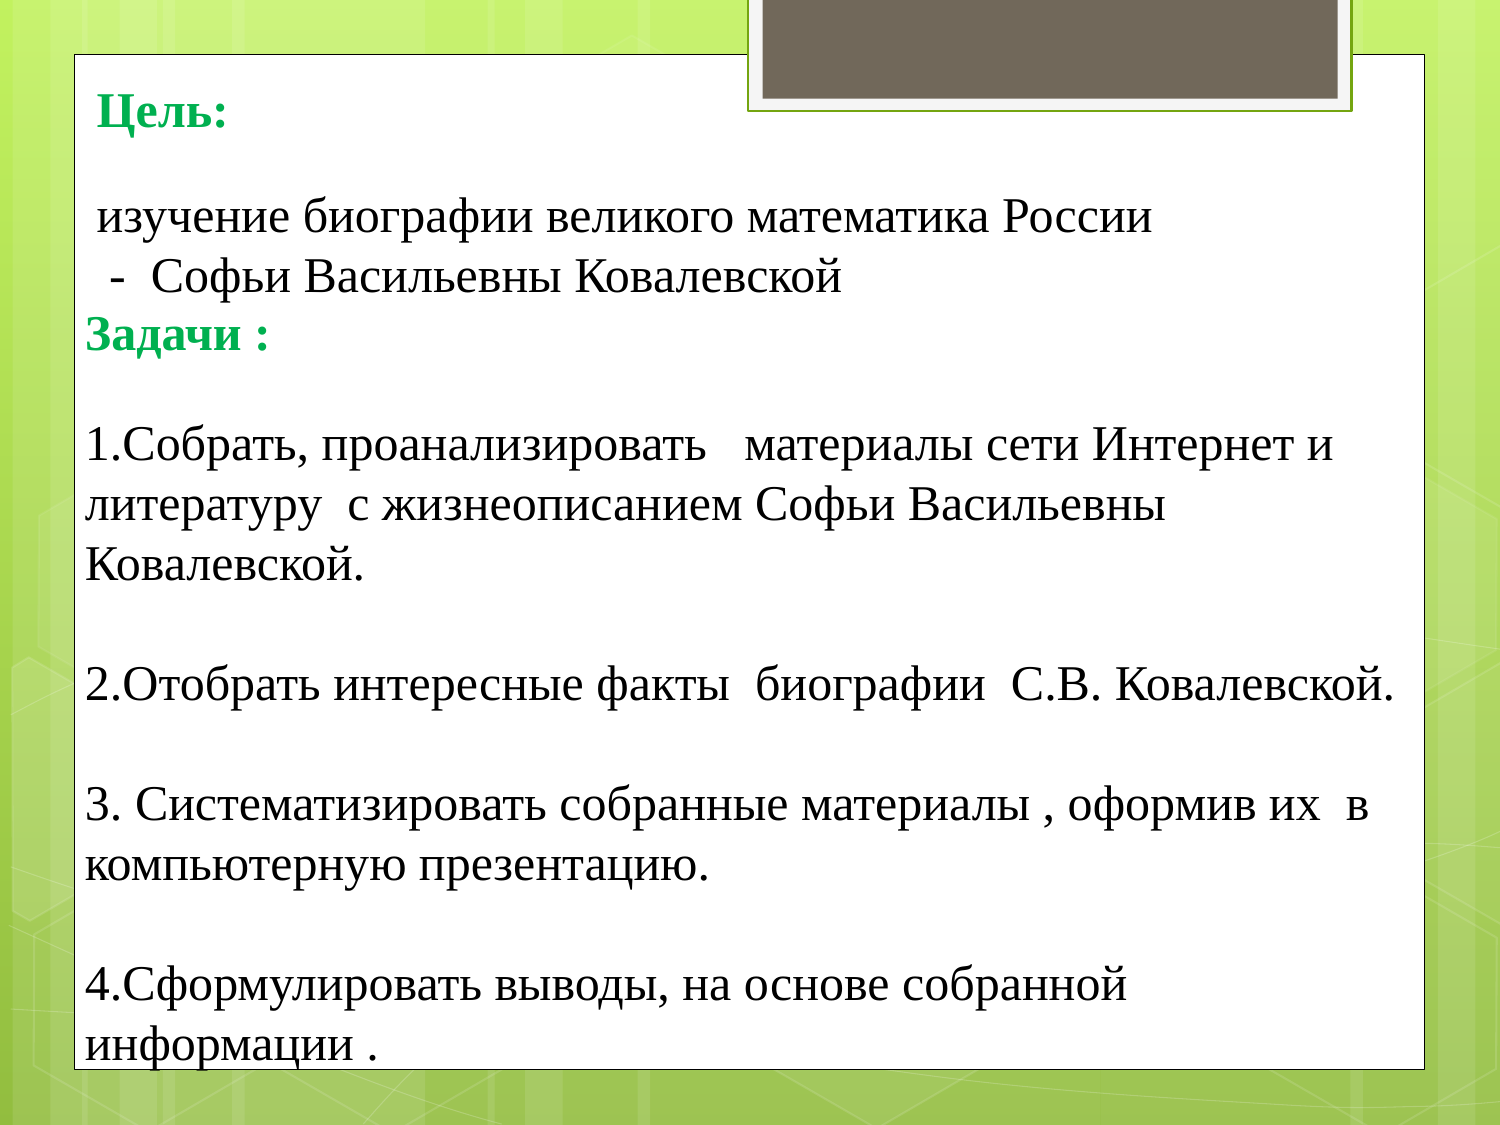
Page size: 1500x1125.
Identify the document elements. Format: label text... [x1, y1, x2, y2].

text_box Цель: изучение биографии великого математика России - Софьи Васильевны Ковалевской [81, 70, 1430, 355]
text_box Задачи : 1.Собрать, проанализировать материалы сети Интернет и литературу с жизнеописанием Софьи Васильевны Ковалевской. 2.Отобрать интересные факты биографии С.В. Ковалевской. 3. Систематизировать собранные материалы , оформив их в компьютерную презентацию. 4.Сформулировать выводы, на основе собранной информации . [70, 292, 1418, 1125]
